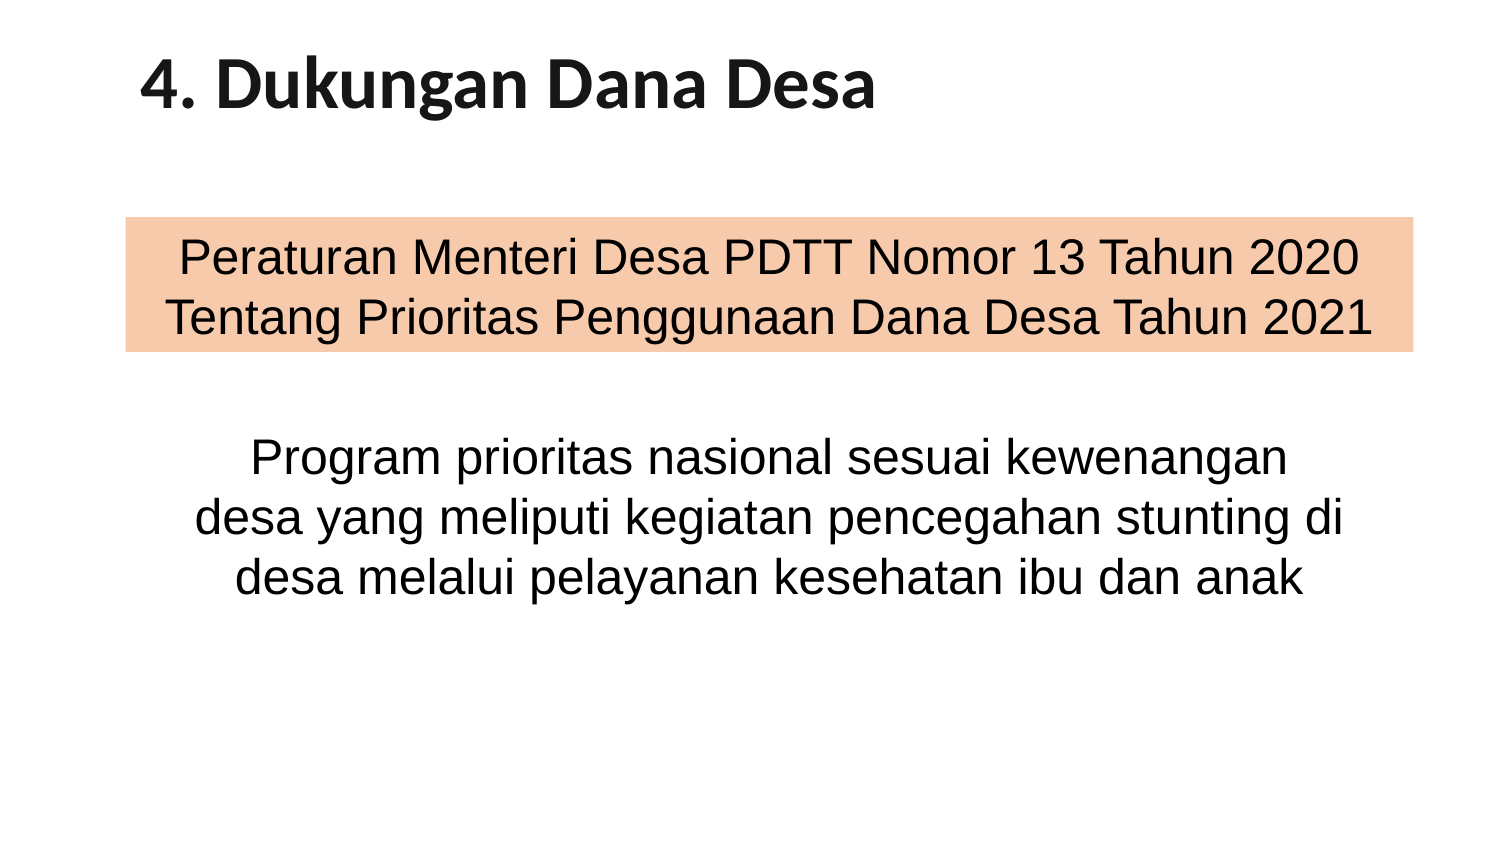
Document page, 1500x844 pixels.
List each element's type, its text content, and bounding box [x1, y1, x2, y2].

text_box Program prioritas nasional sesuai kewenangan desa yang meliputi kegiatan pencegahan stunting di desa melalui pelayanan kesehatan ibu dan anak [176, 416, 1363, 612]
text_box Peraturan Menteri Desa PDTT Nomor 13 Tahun 2020 Tentang Prioritas Penggunaan Dana Desa Tahun 2021 [125, 217, 1414, 352]
title 4. Dukungan Dana Desa [125, 28, 1340, 154]
